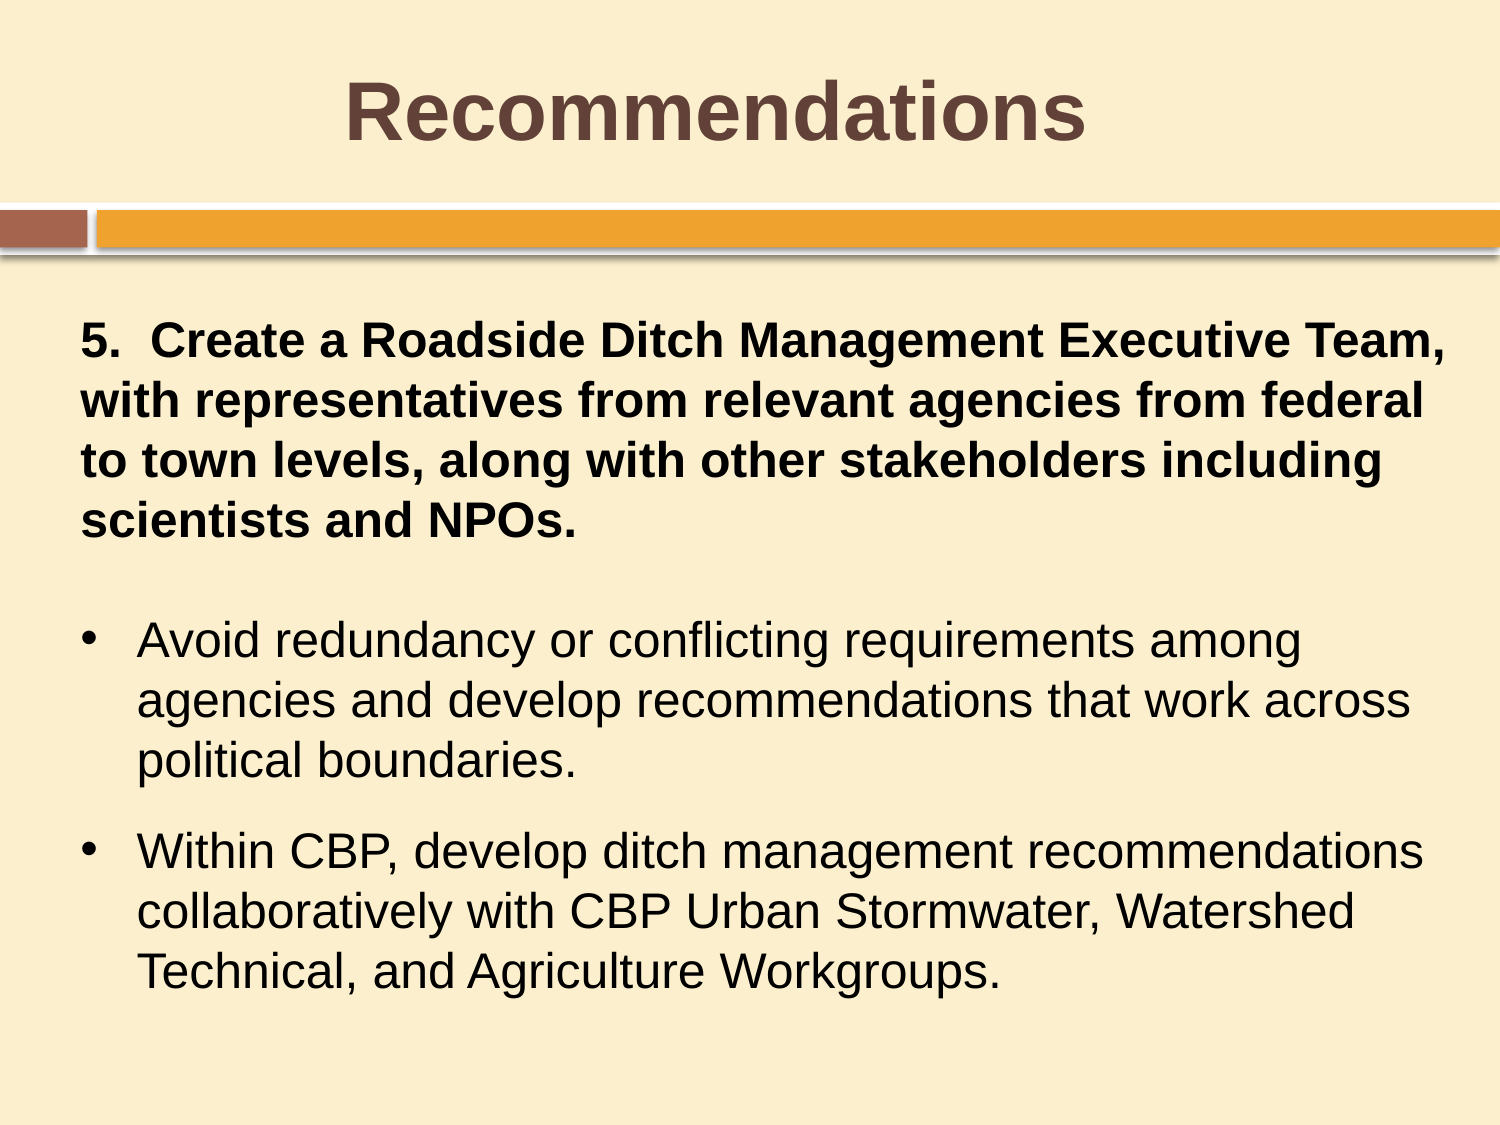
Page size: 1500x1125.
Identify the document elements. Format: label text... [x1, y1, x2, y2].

text_box Recommendations [329, 50, 1127, 165]
text_box 5. Create a Roadside Ditch Management Executive Team, with representatives from relevant agencies from federal to town levels, along with other stakeholders including scientists and NPOs. Avoid redundancy or conflicting requirements among agencies and develop recommendations that work across political boundaries. Within CBP, develop ditch management recommendations collaboratively with CBP Urban Stormwater, Watershed Technical, and Agriculture Workgroups. [65, 299, 1469, 1006]
